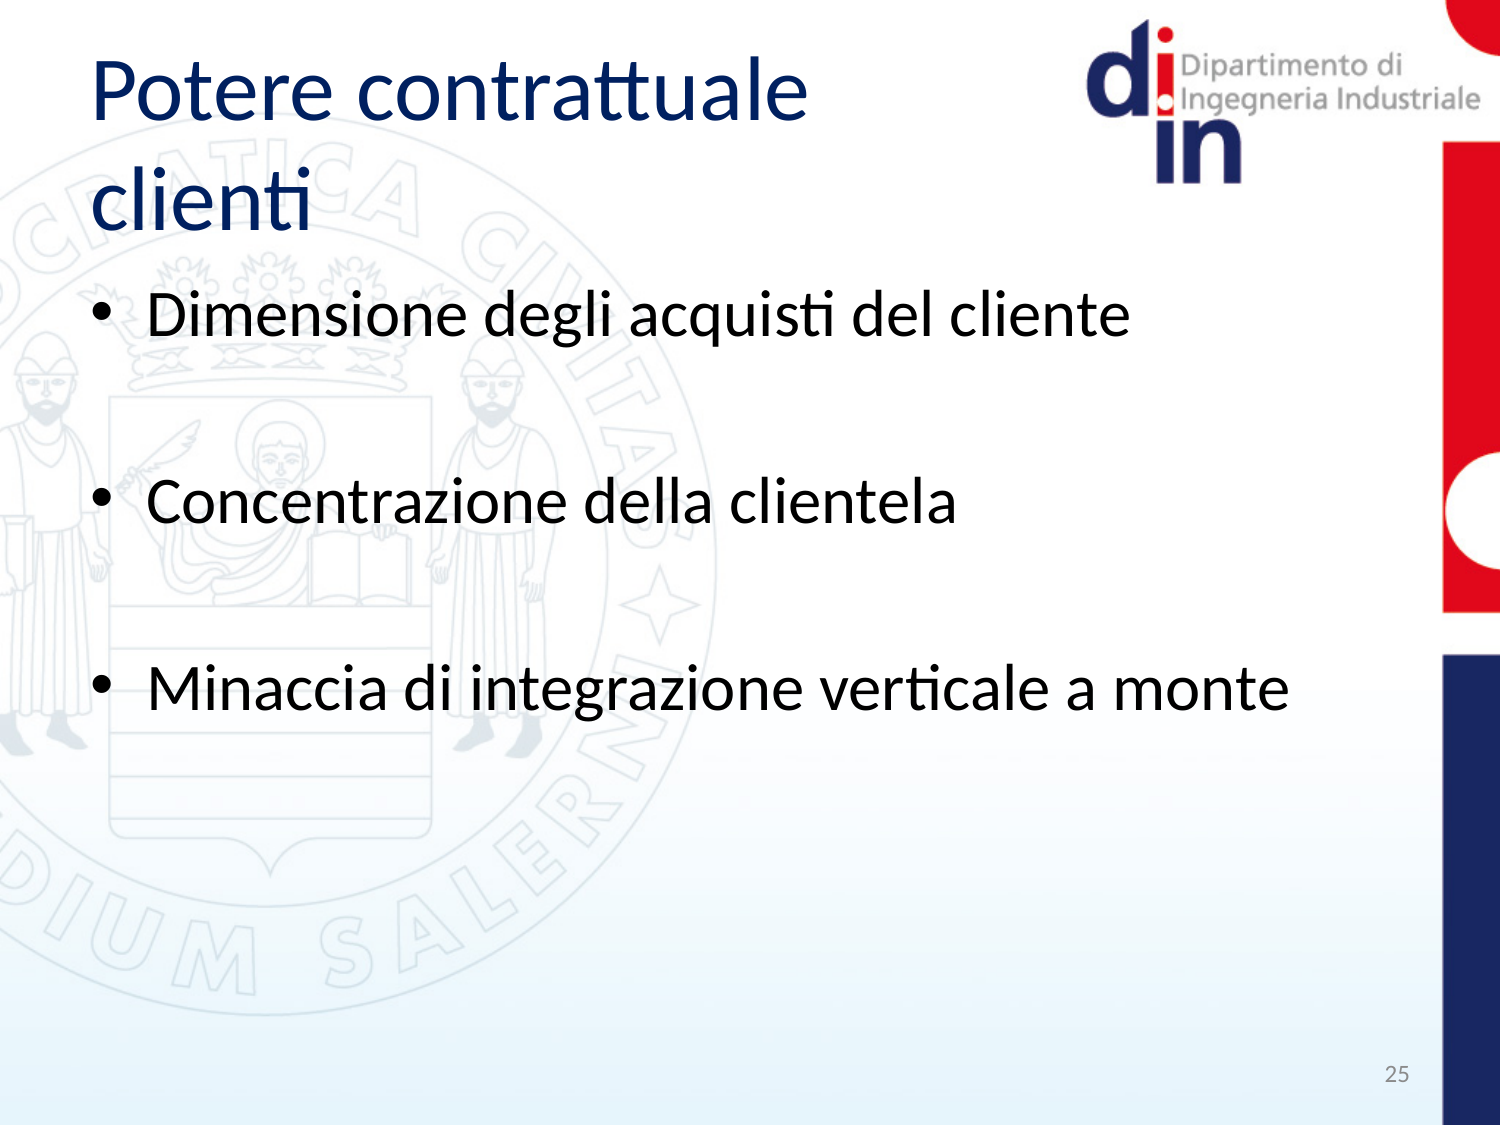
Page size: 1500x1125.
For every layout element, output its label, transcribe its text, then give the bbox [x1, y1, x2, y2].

slide_number 25 [1257, 1042, 1425, 1103]
title Potere contrattuale clienti [74, 44, 1070, 233]
picture [0, 0, 1500, 1125]
list Dimensione degli acquisti del cliente Concentrazione della clientela Minaccia di integrazione verticale a monte [74, 262, 1426, 1006]
